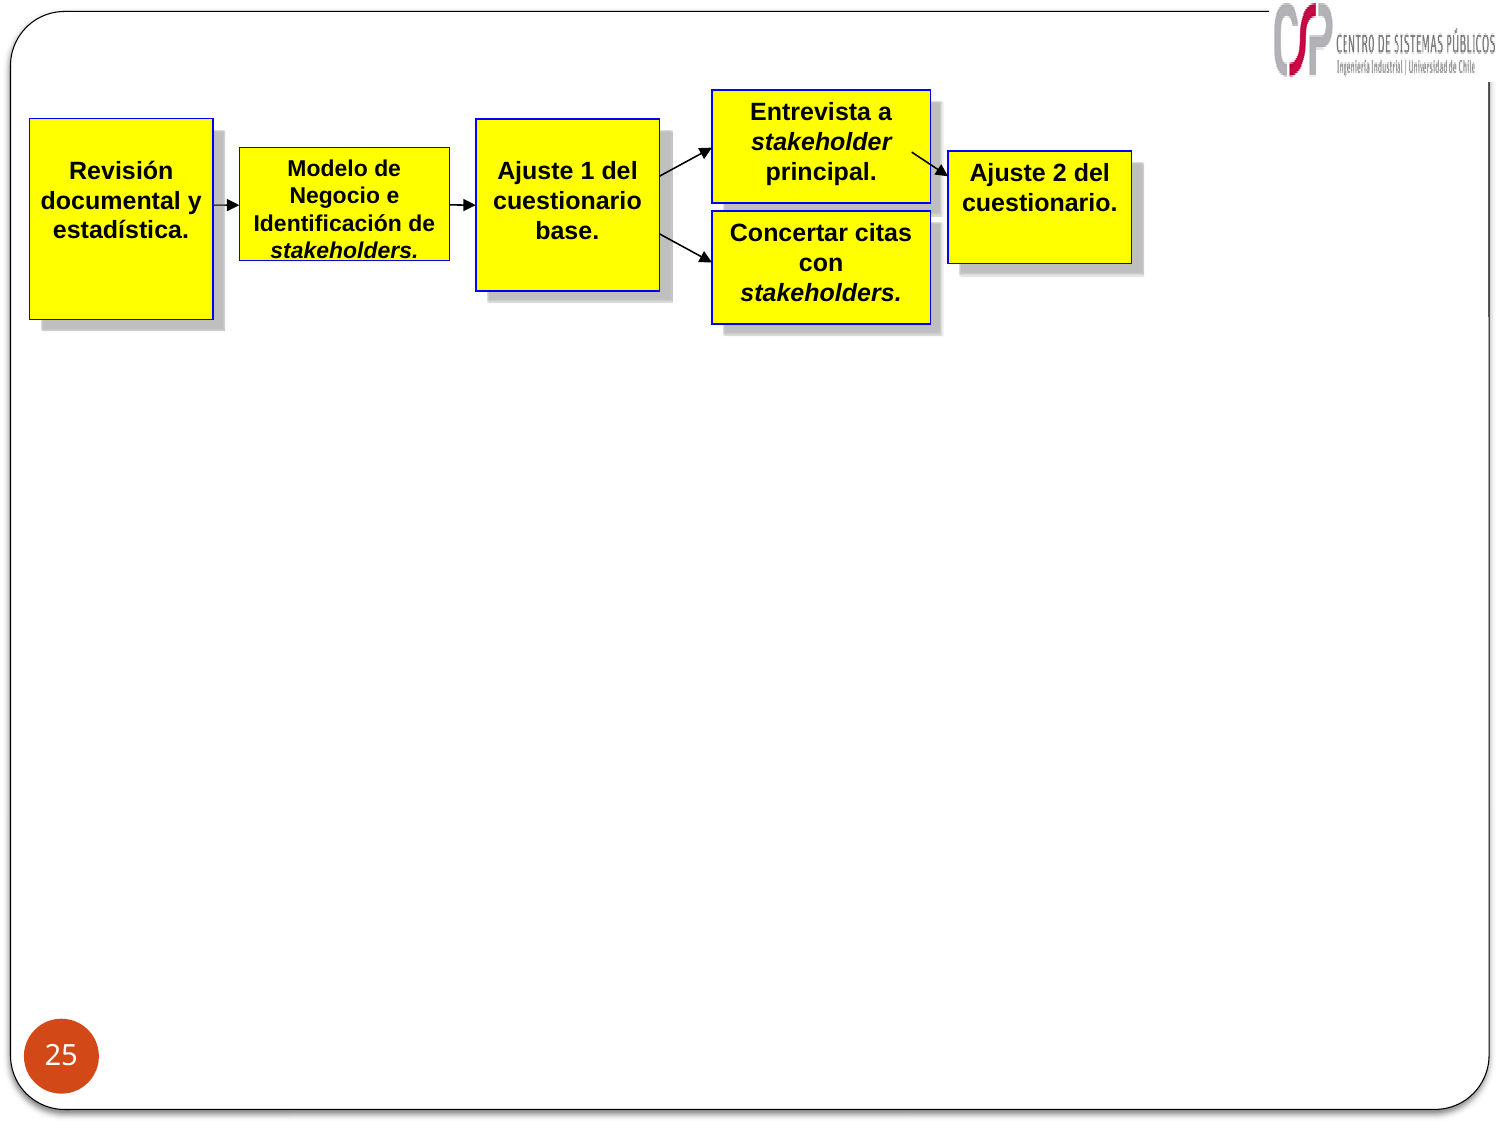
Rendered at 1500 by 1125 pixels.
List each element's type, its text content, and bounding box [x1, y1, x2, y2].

text_box [659, 147, 712, 177]
picture [1269, 0, 1500, 82]
text_box Concertar citas con stakeholders. [711, 210, 931, 324]
text_box [911, 151, 949, 177]
text_box [449, 198, 476, 212]
slide_number 25 [23, 1018, 99, 1094]
text_box Ajuste 1 del cuestionario base. [475, 118, 660, 292]
text_box [659, 233, 712, 263]
text_box [226, 198, 240, 212]
text_box Entrevista a stakeholder principal. [711, 90, 931, 204]
text_box Ajuste 2 del cuestionario. [948, 150, 1132, 264]
text_box Modelo de Negocio e Identificación de stakeholders. [239, 147, 450, 261]
text_box Revisión documental y estadística. [29, 118, 214, 320]
